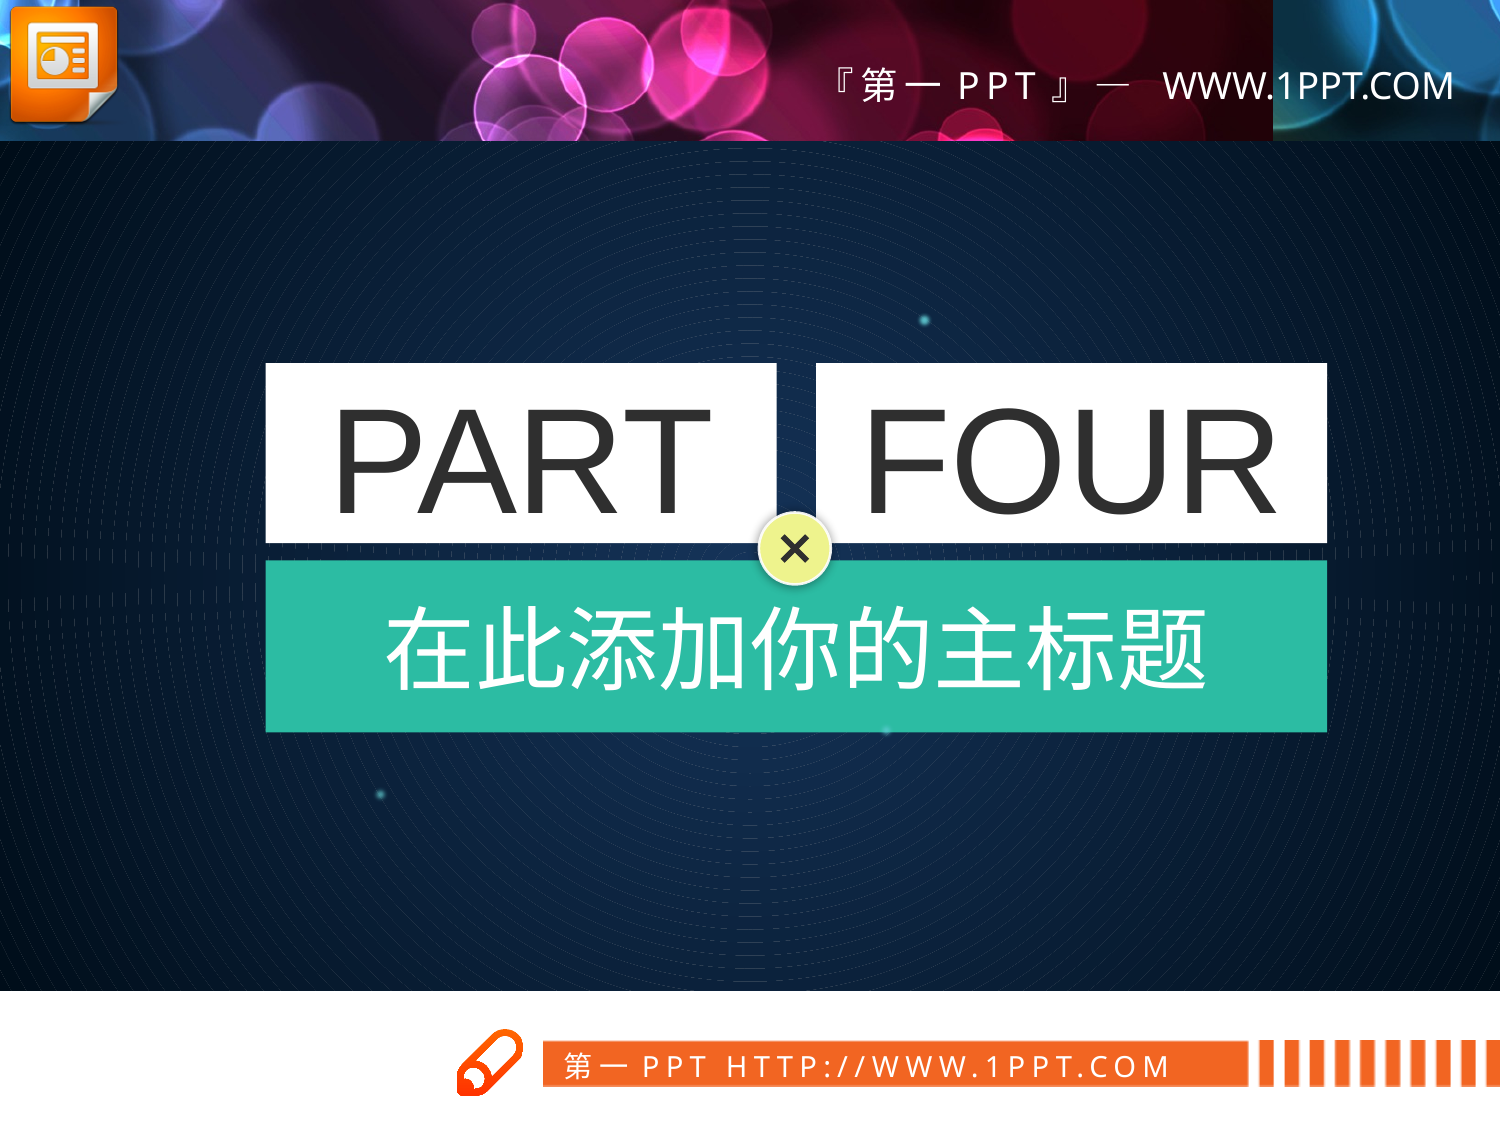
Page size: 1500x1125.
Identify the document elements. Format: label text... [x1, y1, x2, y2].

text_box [758, 512, 831, 585]
picture [0, 0, 1500, 141]
text_box FOUR [816, 363, 1328, 544]
text_box 在此添加你的主标题 [265, 560, 1328, 733]
picture [543, 1040, 1500, 1087]
text_box PART [265, 363, 777, 544]
